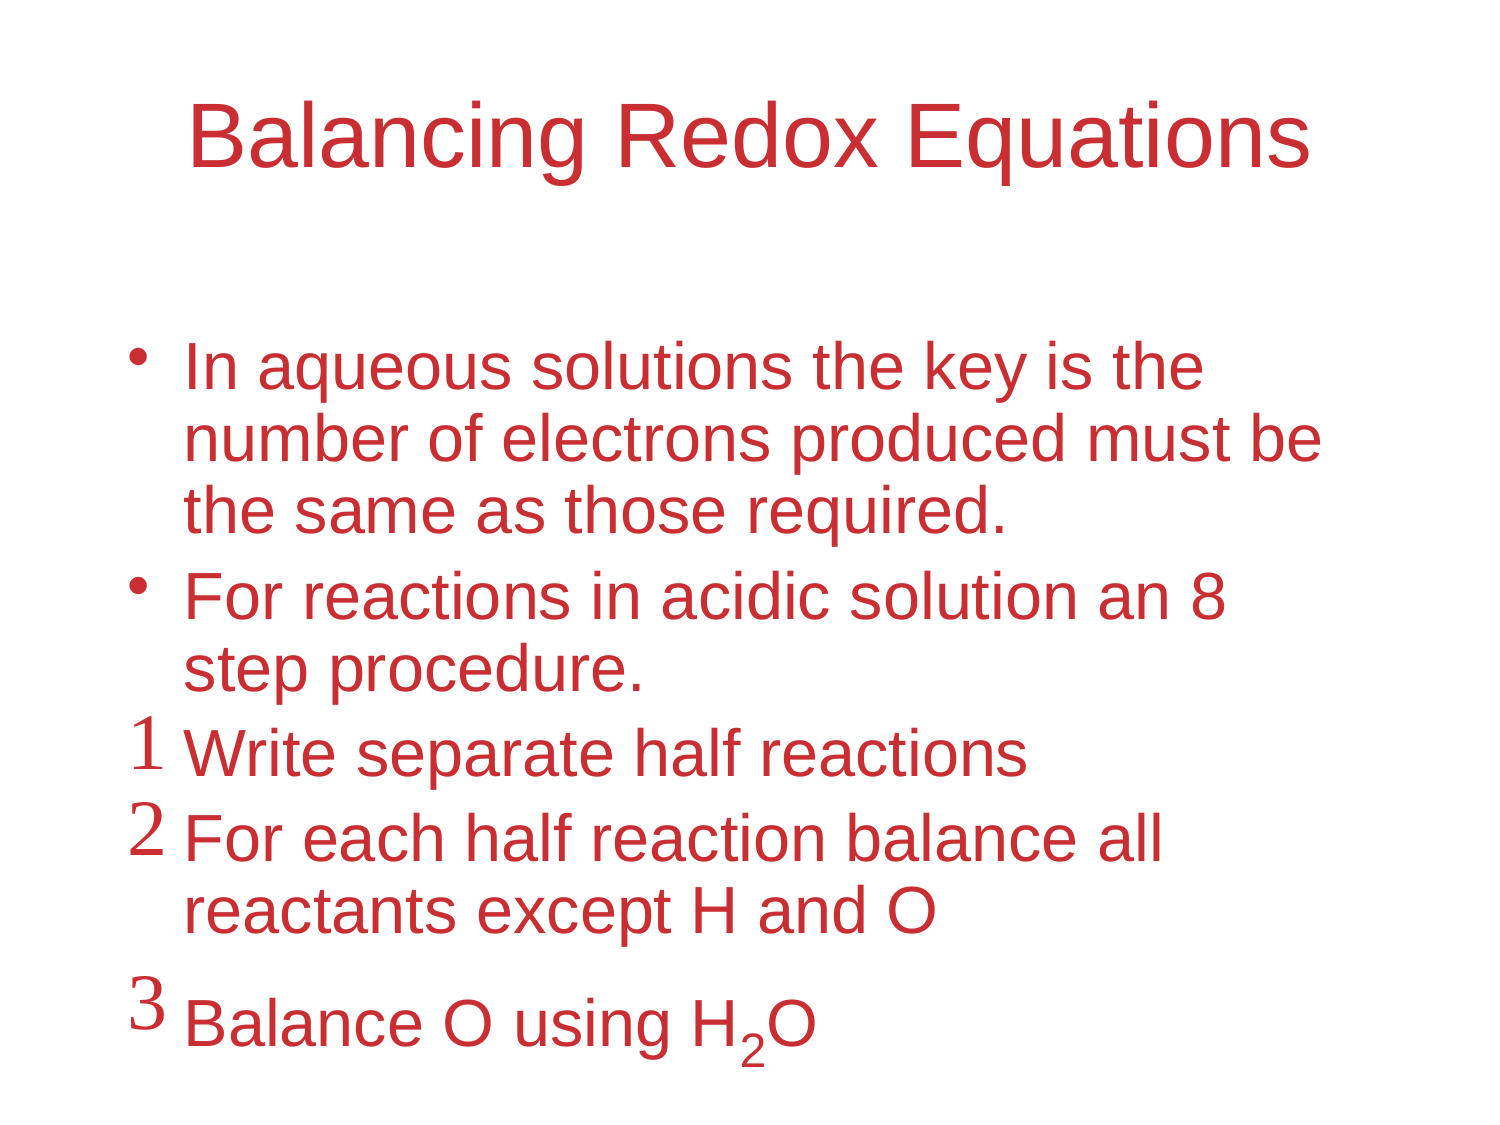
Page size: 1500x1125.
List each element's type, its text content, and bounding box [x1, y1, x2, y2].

list In aqueous solutions the key is the number of electrons produced must be the same as those required. For reactions in acidic solution an 8 step procedure. Write separate half reactions For each half reaction balance all reactants except H and O Balance O using H2O [112, 324, 1388, 1001]
title Balancing Redox Equations [112, 37, 1388, 226]
